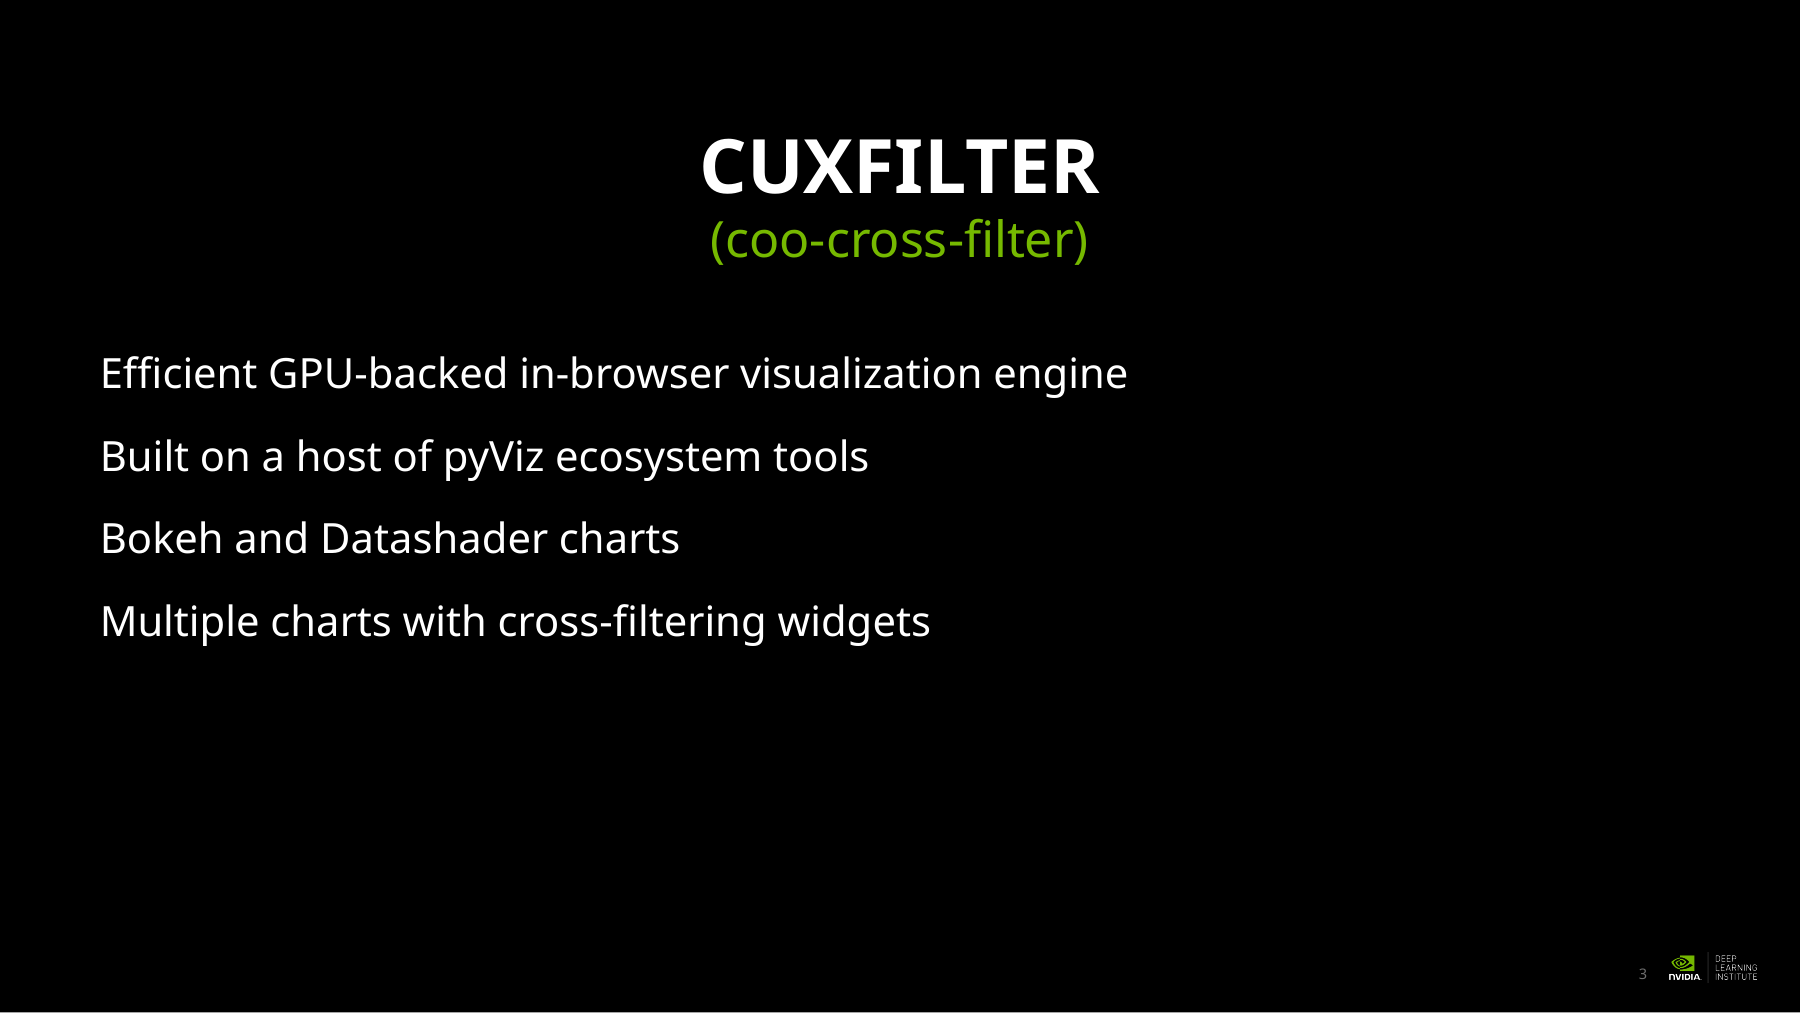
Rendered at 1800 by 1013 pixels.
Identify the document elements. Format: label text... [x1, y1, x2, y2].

title cuxfilter [81, 120, 1719, 206]
picture [1658, 944, 1763, 991]
list Efficient GPU-backed in-browser visualization engine Built on a host of pyViz ecosystem tools Bokeh and Datashader charts Multiple charts with cross-filtering widgets [84, 344, 1717, 956]
list (coo-cross-filter) [81, 206, 1719, 294]
